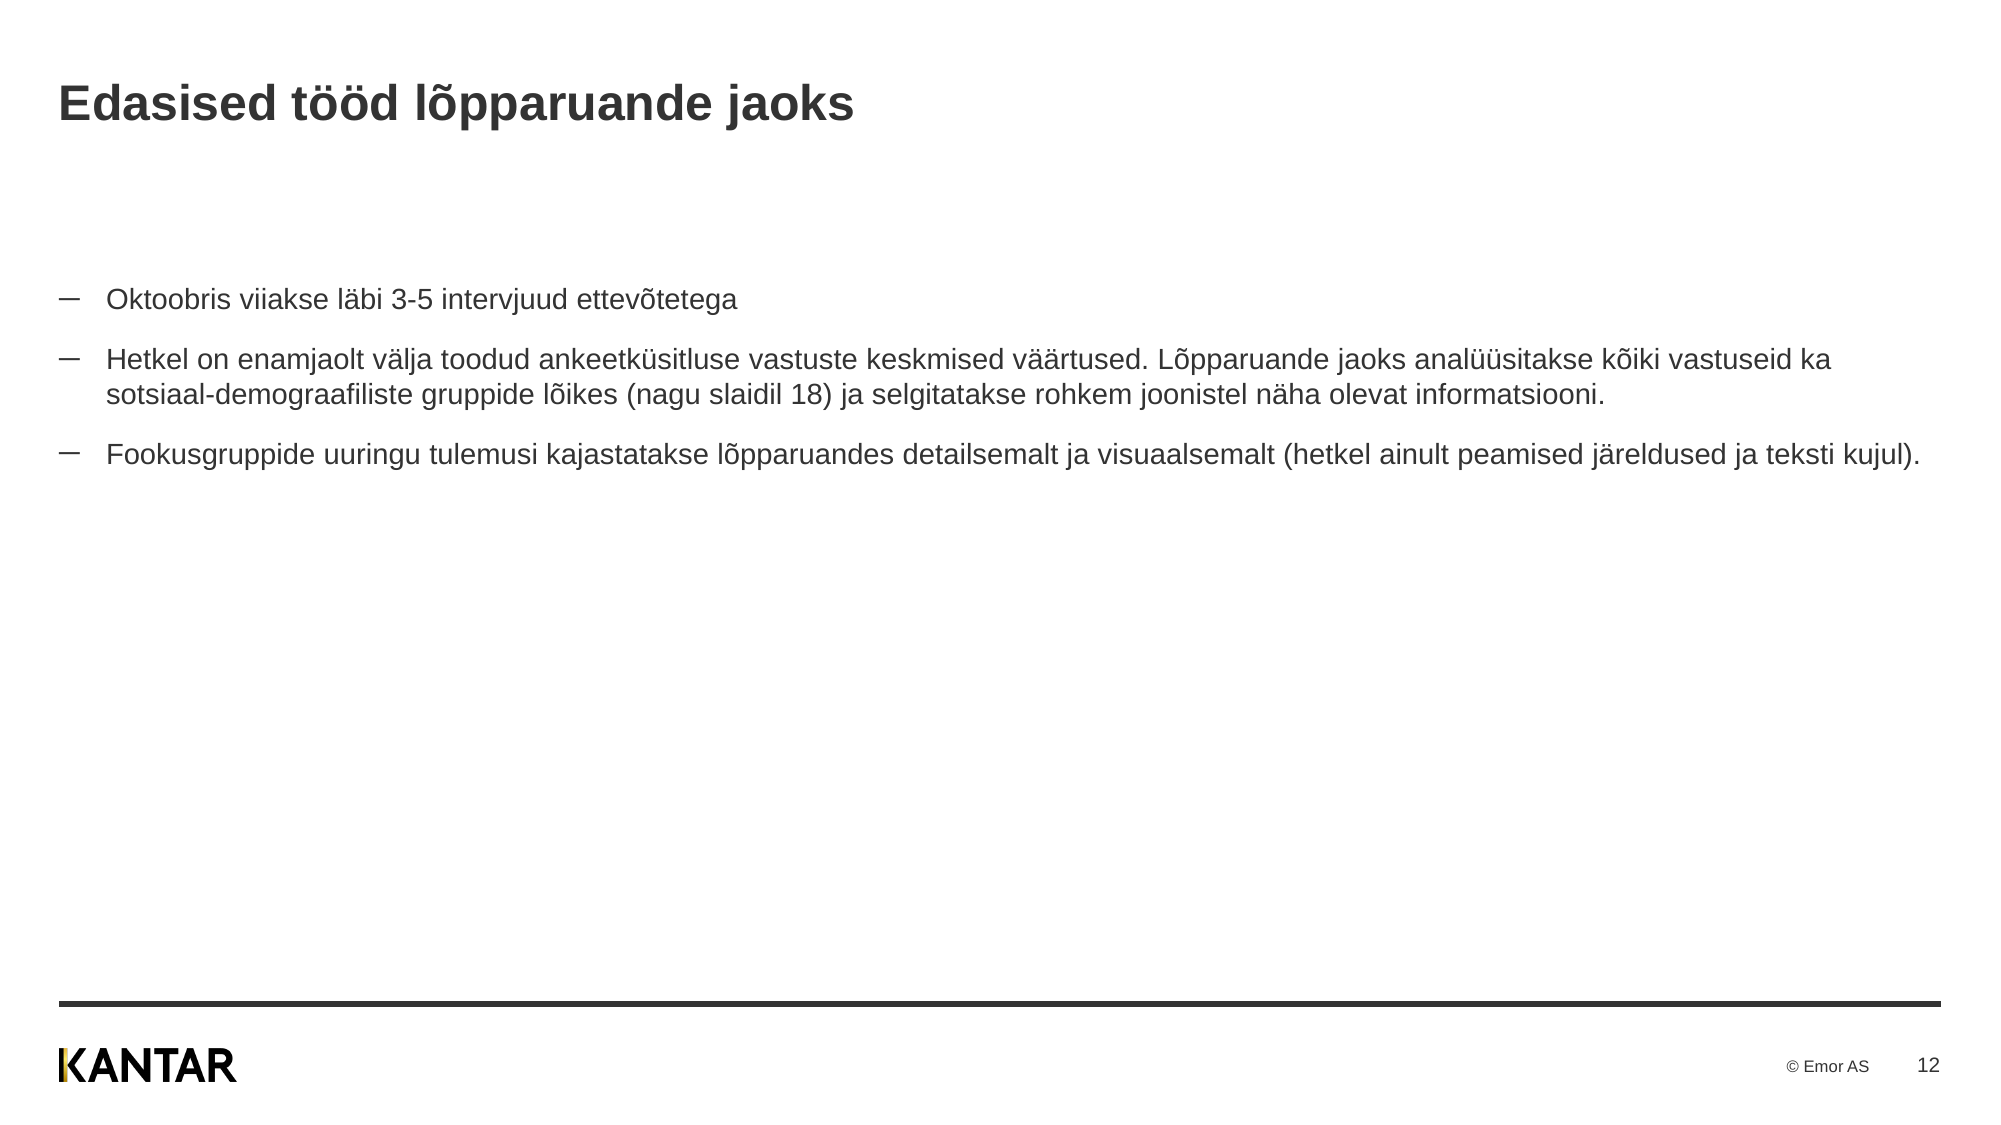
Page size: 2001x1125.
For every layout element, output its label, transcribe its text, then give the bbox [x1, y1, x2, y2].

slide_number 12 [1780, 1048, 1941, 1081]
title Edasised tööd lõpparuande jaoks [59, 70, 1941, 137]
picture [59, 1048, 237, 1082]
list Oktoobris viiakse läbi 3-5 intervjuud ettevõtetega Hetkel on enamjaolt välja toodud ankeetküsitluse vastuste keskmised väärtused. Lõpparuande jaoks analüüsitakse kõiki vastuseid ka sotsiaal-demograafiliste gruppide lõikes (nagu slaidil 18) ja selgitatakse rohkem joonistel näha olevat informatsiooni. Fookusgruppide uuringu tulemusi kajastatakse lõpparuandes detailsemalt ja visuaalsemalt (hetkel ainult peamised järeldused ja teksti kujul). [59, 280, 1940, 937]
